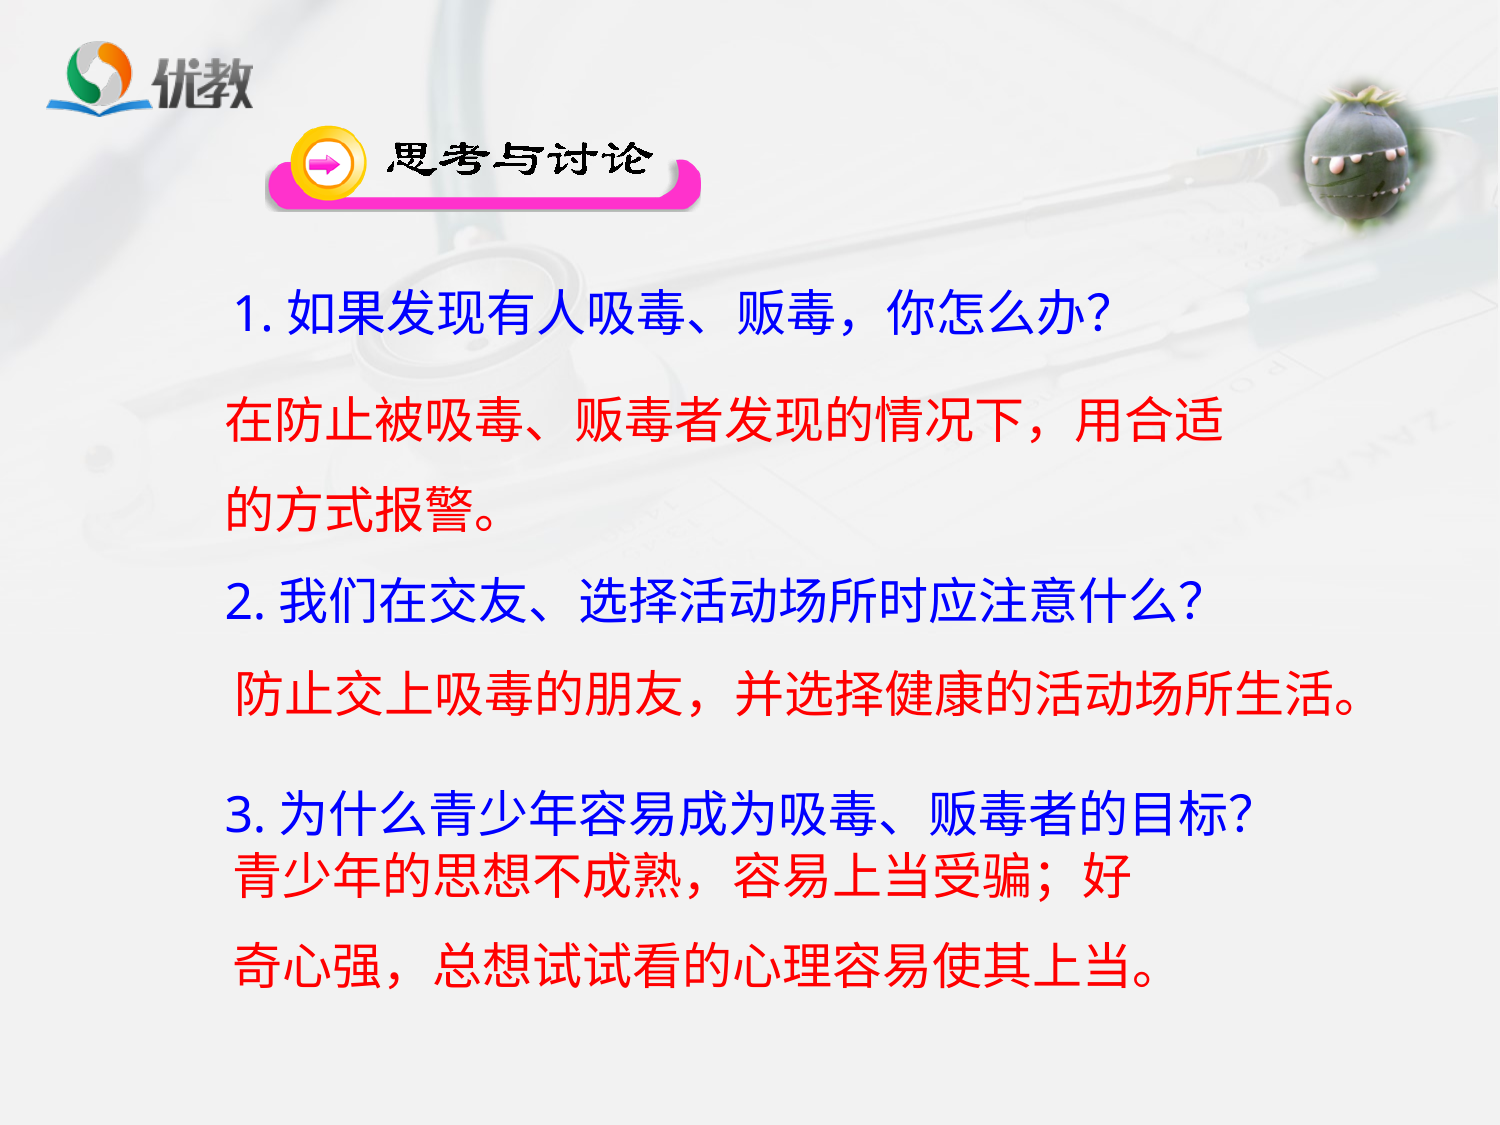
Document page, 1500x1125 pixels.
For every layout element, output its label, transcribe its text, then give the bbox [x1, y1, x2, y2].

text_box 在防止被吸毒、贩毒者发现的情况下，用合适的方式报警。 [209, 351, 1262, 531]
text_box 2.我们在交友、选择活动场所时应注意什么？ [209, 531, 1316, 637]
text_box 青少年的思想不成熟，容易上当受骗；好奇心强，总想试试看的心理容易使其上当。 [217, 850, 1185, 1093]
picture [0, 0, 1500, 1125]
text_box 3.为什么青少年容易成为吸毒、贩毒者的目标？ [209, 745, 1316, 850]
text_box 1.如果发现有人吸毒、贩毒，你怎么办？ [217, 244, 1269, 349]
text_box 防止交上吸毒的朋友，并选择健康的活动场所生活。 [220, 654, 1412, 730]
